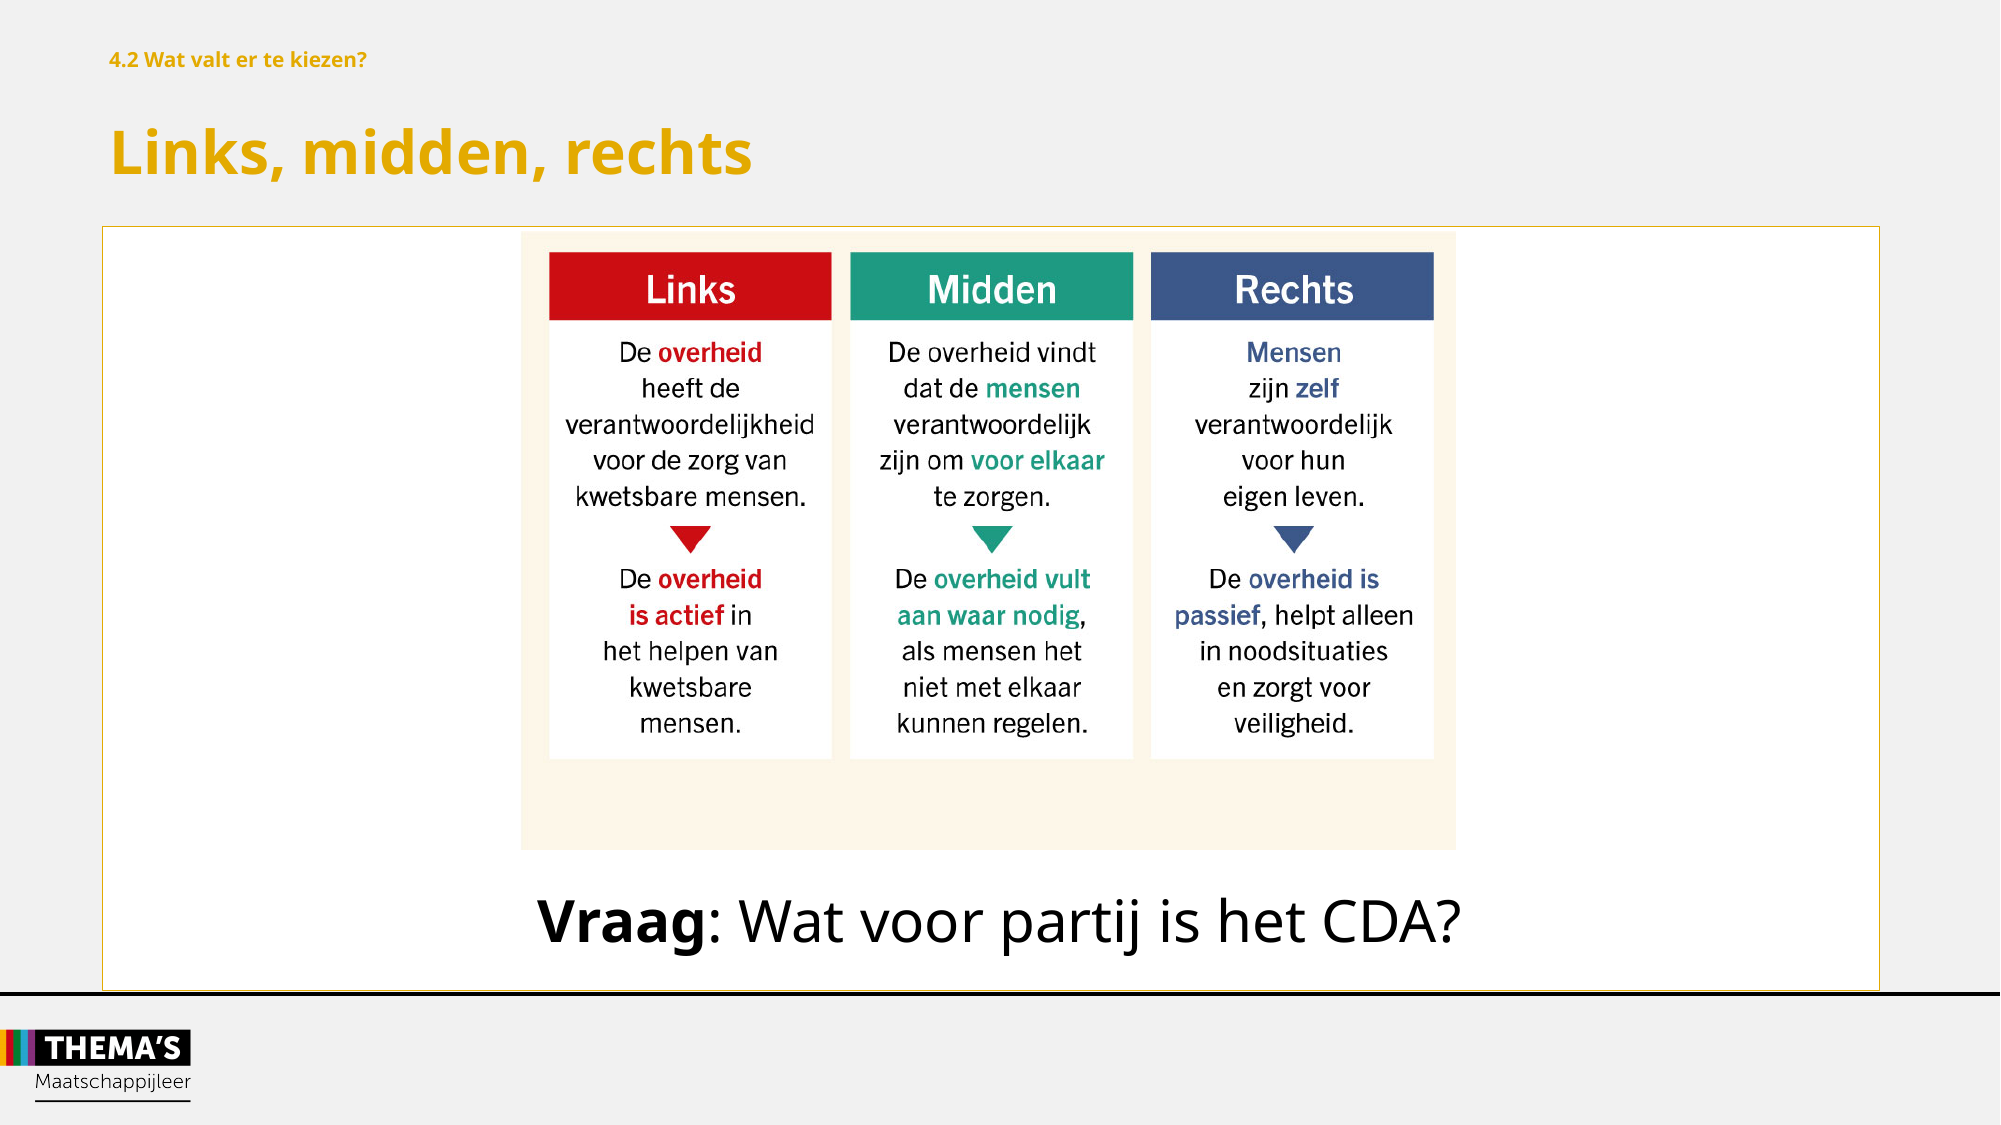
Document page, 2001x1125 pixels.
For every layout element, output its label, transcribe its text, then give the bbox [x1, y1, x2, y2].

picture [0, 993, 203, 1125]
list [102, 226, 1880, 991]
picture [520, 231, 1456, 850]
list Links, midden, rechts [94, 114, 1879, 205]
text_box Vraag: Wat voor partij is het CDA? [523, 877, 1477, 962]
list 4.2 Wat valt er te kiezen? [94, 33, 941, 88]
